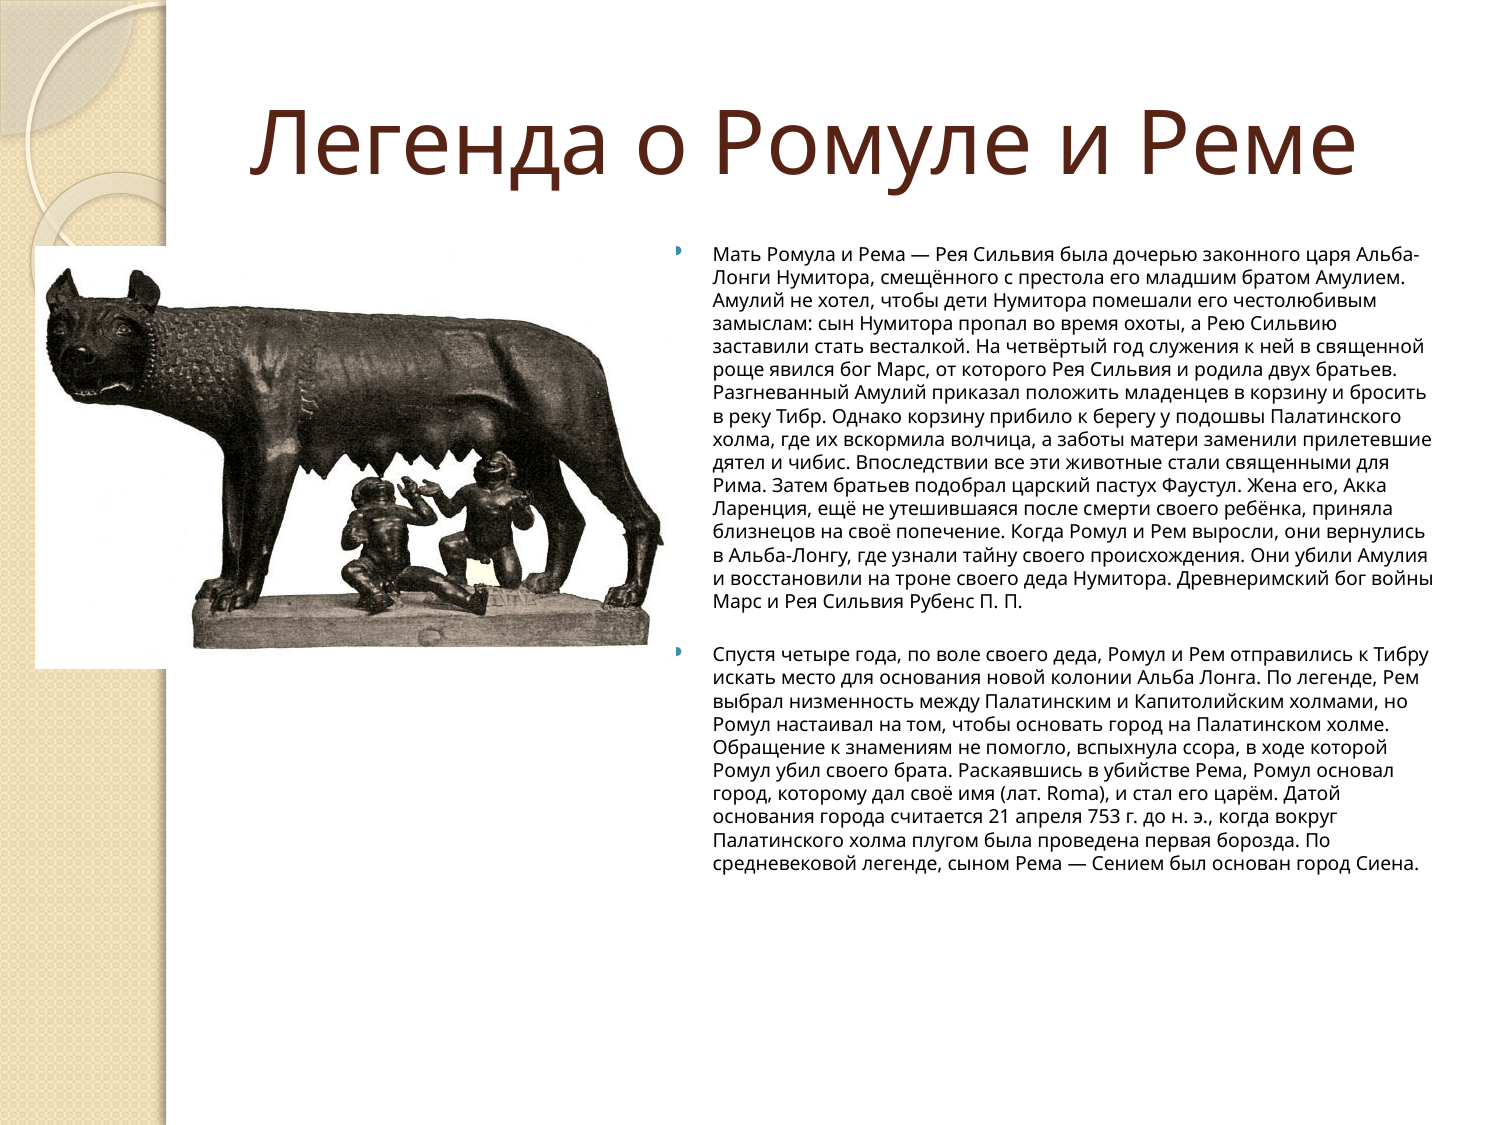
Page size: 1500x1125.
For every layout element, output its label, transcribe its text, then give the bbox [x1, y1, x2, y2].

picture [34, 245, 676, 669]
title Легенда о Ромуле и Реме [235, 45, 1466, 233]
list Мать Ромула и Рема — Рея Сильвия была дочерью законного царя Альба-Лонги Нумитора, смещённого с престола его младшим братом Амулием. Амулий не хотел, чтобы дети Нумитора помешали его честолюбивым замыслам: сын Нумитора пропал во время охоты, а Рею Сильвию заставили стать весталкой. На четвёртый год служения к ней в священной роще явился бог Марс, от которого Рея Сильвия и родила двух братьев. Разгневанный Амулий приказал положить младенцев в корзину и бросить в реку Тибр. Однако корзину прибило к берегу у подошвы Палатинского холма, где их вскормила волчица, а заботы матери заменили прилетевшие дятел и чибис. Впоследствии все эти животные стали священными для Рима. Затем братьев подобрал царский пастух Фаустул. Жена его, Акка Ларенция, ещё не утешившаяся после смерти своего ребёнка, приняла близнецов на своё попечение. Когда Ромул и Рем выросли, они вернулись в Альба-Лонгу, где узнали тайну своего происхождения. Они убили Амулия и восстановили на троне своего деда Нумитора. Древнеримский бог войны Марс и Рея Сильвия Рубенс П. П. Спустя четыре года, по воле своего деда, Ромул и Рем отправились к Тибру искать место для основания новой колонии Альба Лонга. По легенде, Рем выбрал низменность между Палатинским и Капитолийским холмами, но Ромул настаивал на том, чтобы основать город на Палатинском холме. Обращение к знамениям не помогло, вспыхнула ссора, в ходе которой Ромул убил своего брата. Раскаявшись в убийстве Рема, Ромул основал город, которому дал своё имя (лат. Roma), и стал его царём. Датой основания города считается 21 апреля 753 г. до н. э., когда вокруг Палатинского холма плугом была проведена первая борозда. По средневековой легенде, сыном Рема — Сением был основан город Сиена. [644, 234, 1454, 935]
